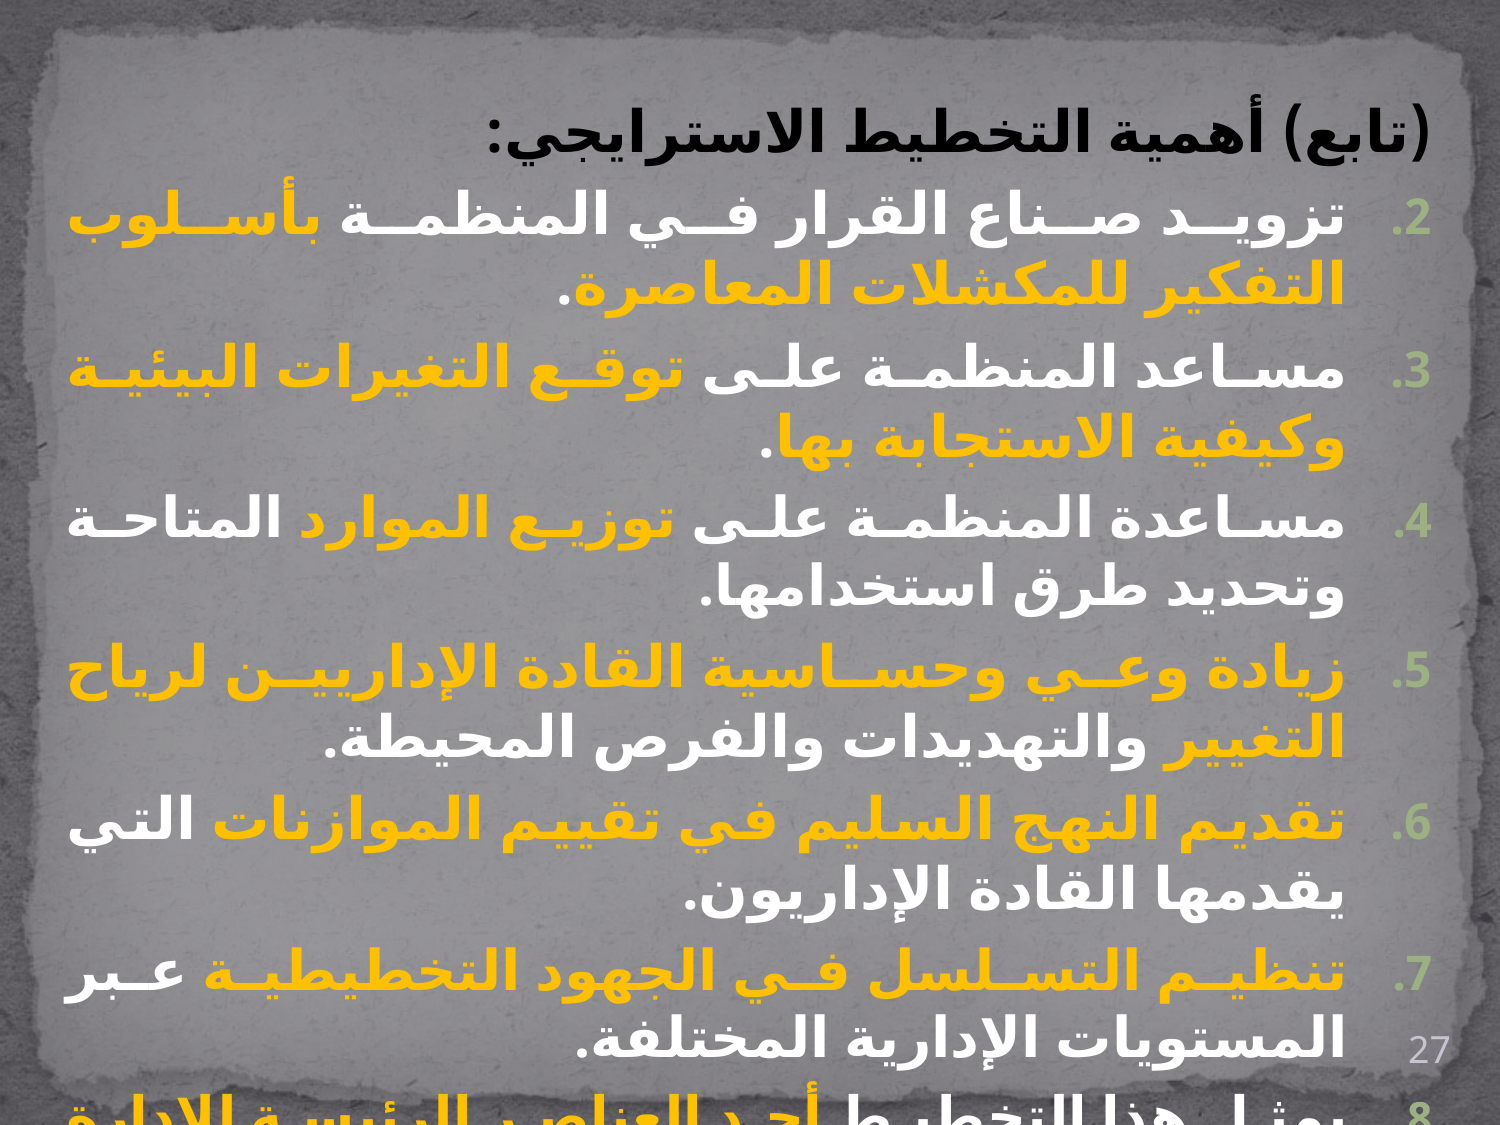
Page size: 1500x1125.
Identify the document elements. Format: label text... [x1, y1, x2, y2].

slide_number 27 [1379, 1014, 1480, 1089]
list (تابع) أهمية التخطيط الاسترايجي: تزويد صناع القرار في المنظمة بأسلوب التفكير للمكشلات المعاصرة. مساعد المنظمة على توقع التغيرات البيئية وكيفية الاستجابة بها. مساعدة المنظمة على توزيع الموارد المتاحة وتحديد طرق استخدامها. زيادة وعي وحساسية القادة الإداريين لرياح التغيير والتهديدات والفرص المحيطة. تقديم النهج السليم في تقييم الموازنات التي يقدمها القادة الإداريون. تنظيم التسلسل في الجهود التخطيطية عبر المستويات الإدارية المختلفة. يمثل هذا التخطيط أحد العناصر الرئيسة للإدارة الاستراتيجية في المنظمة. تحديد الأولويات حسب أهمية كل مرحلة، وفي ضوء التوقعات المستقبلية والتحديات الراهنة. [51, 86, 1447, 1071]
